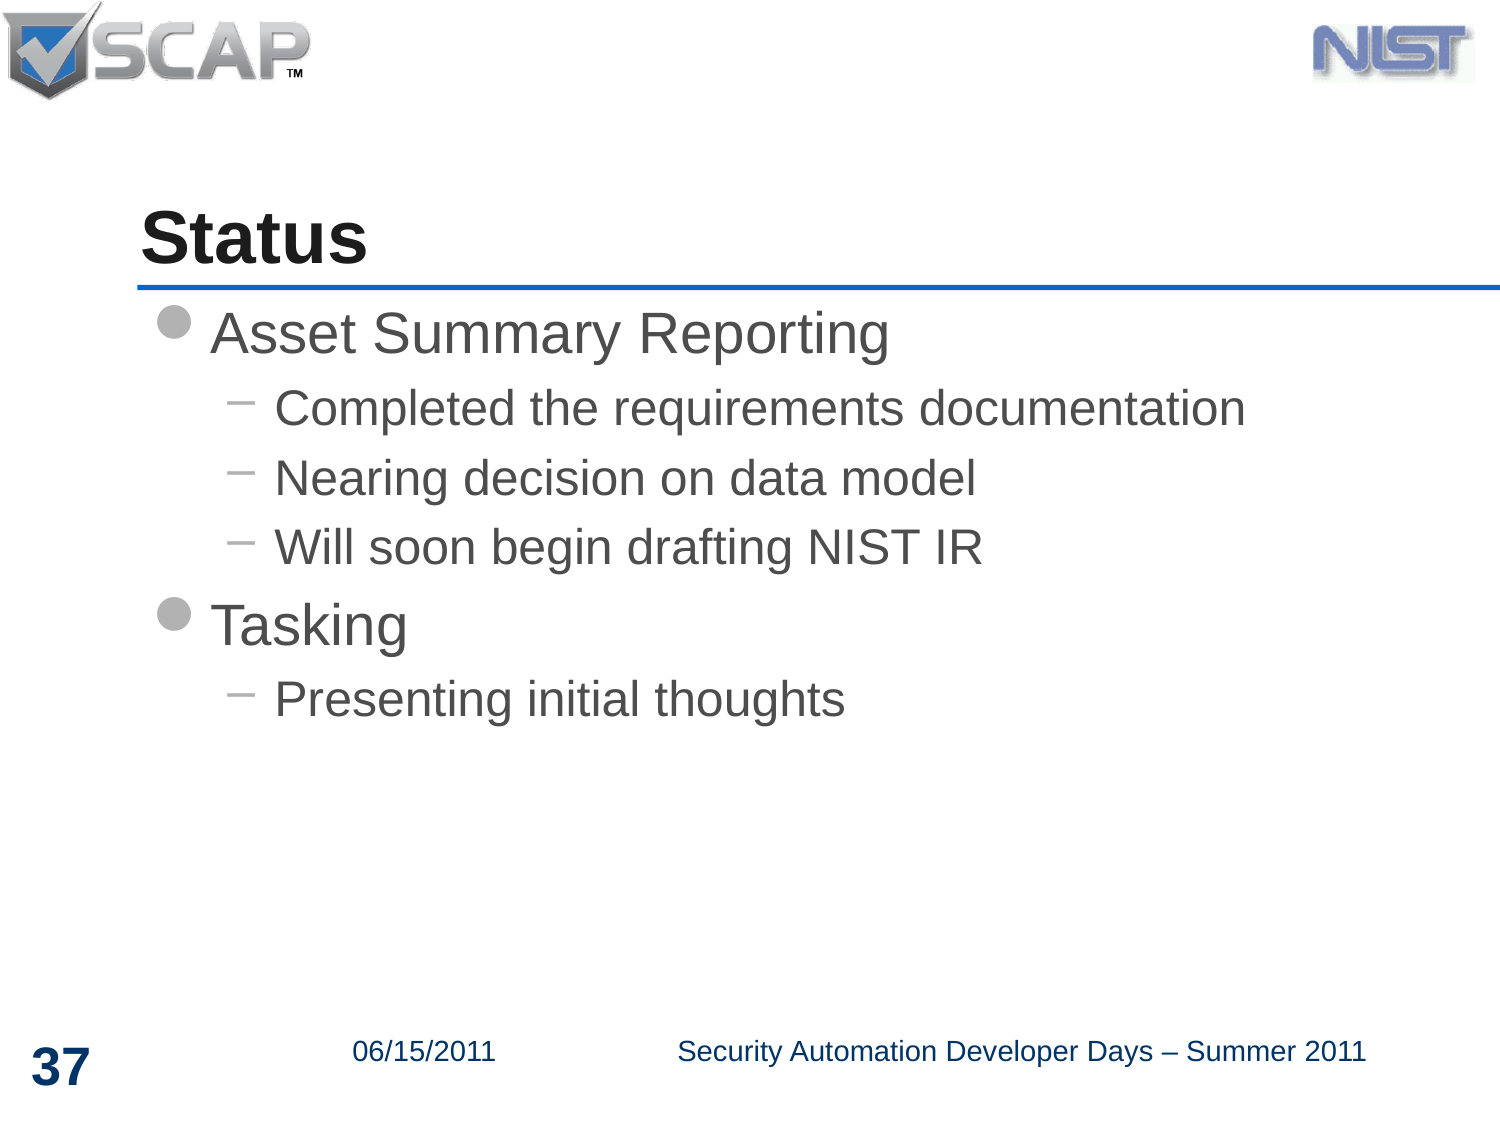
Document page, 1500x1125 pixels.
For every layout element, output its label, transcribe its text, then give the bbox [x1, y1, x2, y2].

footer Security Automation Developer Days – Summer 2011 [662, 1025, 1426, 1103]
picture [1312, 24, 1475, 83]
title Status [124, 99, 1426, 288]
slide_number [337, 1025, 662, 1103]
picture [0, 0, 313, 103]
slide_number 37 [13, 1023, 111, 1105]
list Asset Summary Reporting Completed the requirements documentation Nearing decision on data model Will soon begin drafting NIST IR Tasking Presenting initial thoughts [137, 288, 1400, 1076]
